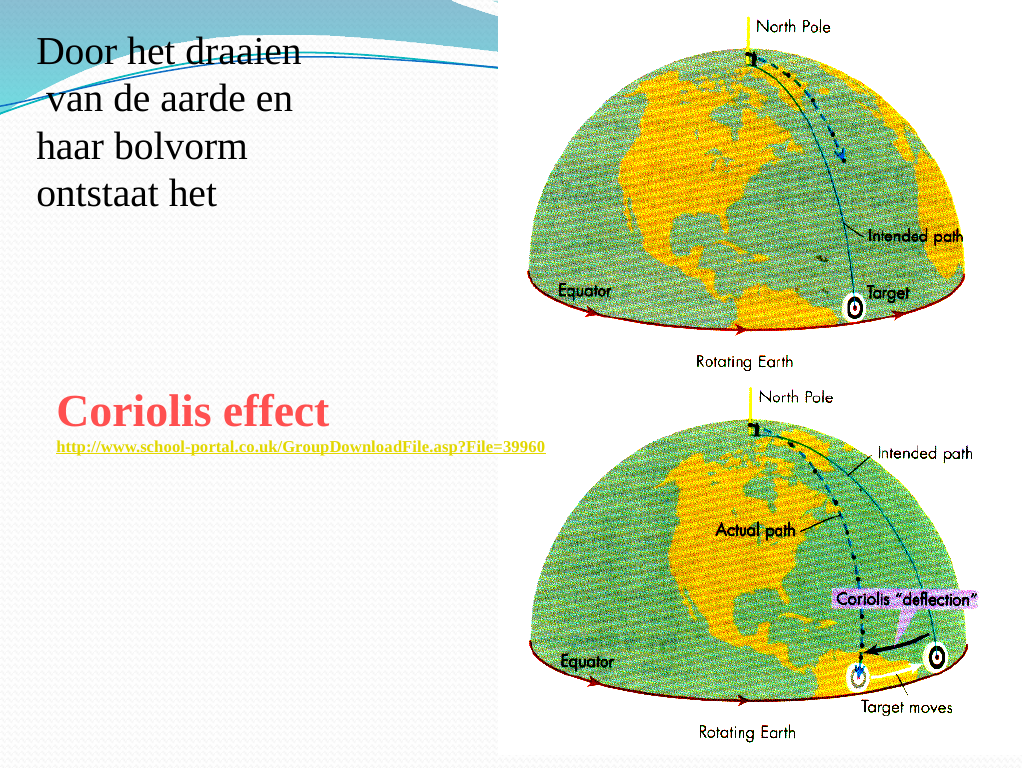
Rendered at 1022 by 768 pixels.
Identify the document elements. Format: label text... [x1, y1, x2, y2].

text_box Door het draaien van de aarde en haar bolvorm ontstaat het [25, 19, 313, 220]
picture [497, 0, 1022, 755]
text_box Coriolis effect http://www.school-portal.co.uk/GroupDownloadFile.asp?File=39960 [46, 375, 490, 461]
